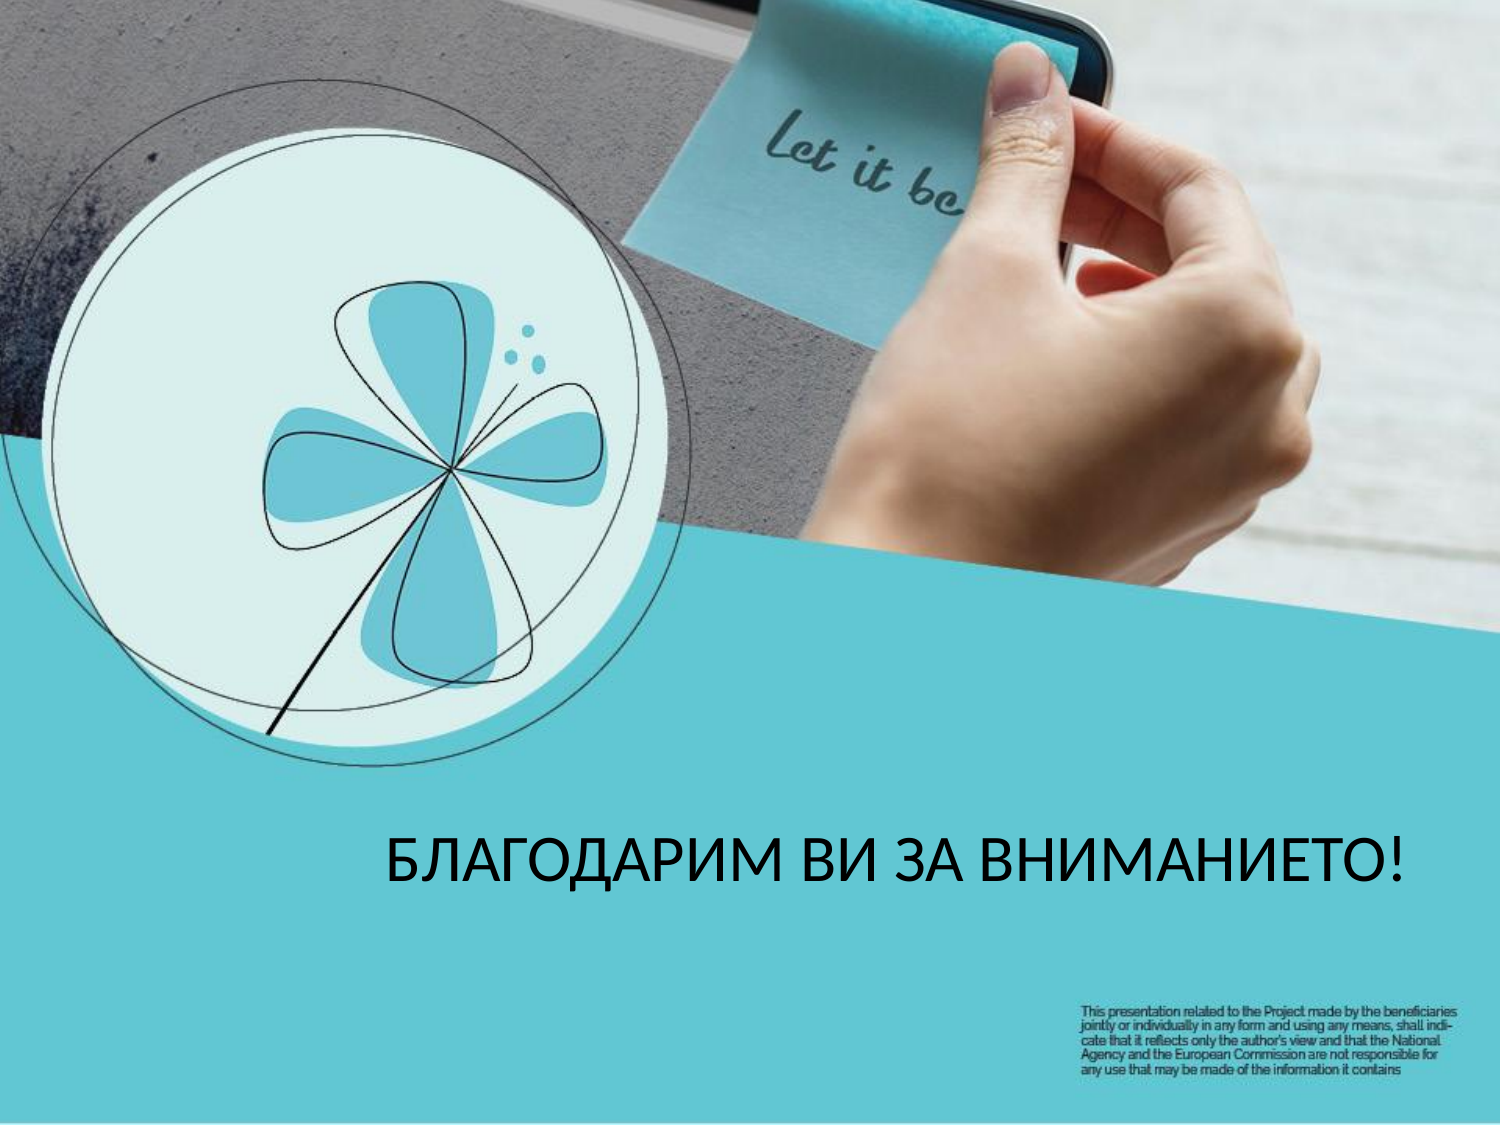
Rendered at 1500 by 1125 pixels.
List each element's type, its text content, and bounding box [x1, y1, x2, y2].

picture [0, 0, 1500, 1125]
text_box БЛАГОДАРИМ ВИ ЗА ВНИМАНИЕТО! [370, 806, 1469, 902]
